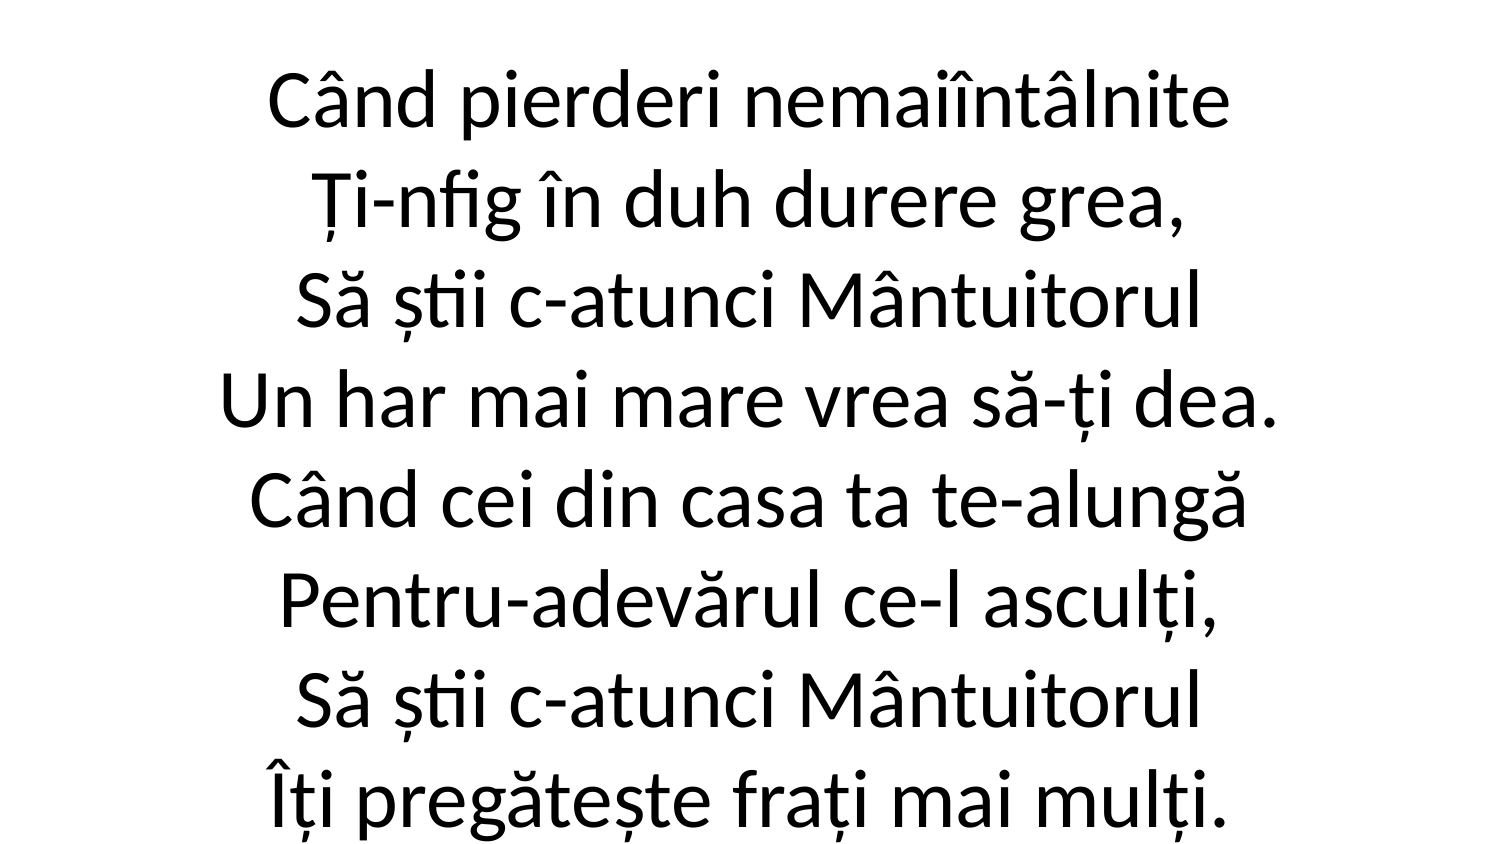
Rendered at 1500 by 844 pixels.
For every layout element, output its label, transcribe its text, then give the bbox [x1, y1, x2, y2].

text_box Când pierderi nemaiîntâlnite Ți-nfig în duh durere grea, Să știi c-atunci Mântuitorul Un har mai mare vrea să-ți dea. Când cei din casa ta te-alungă Pentru-adevărul ce-l asculți, Să știi c-atunci Mântuitorul Îți pregătește frați mai mulți. [203, 0, 1296, 844]
